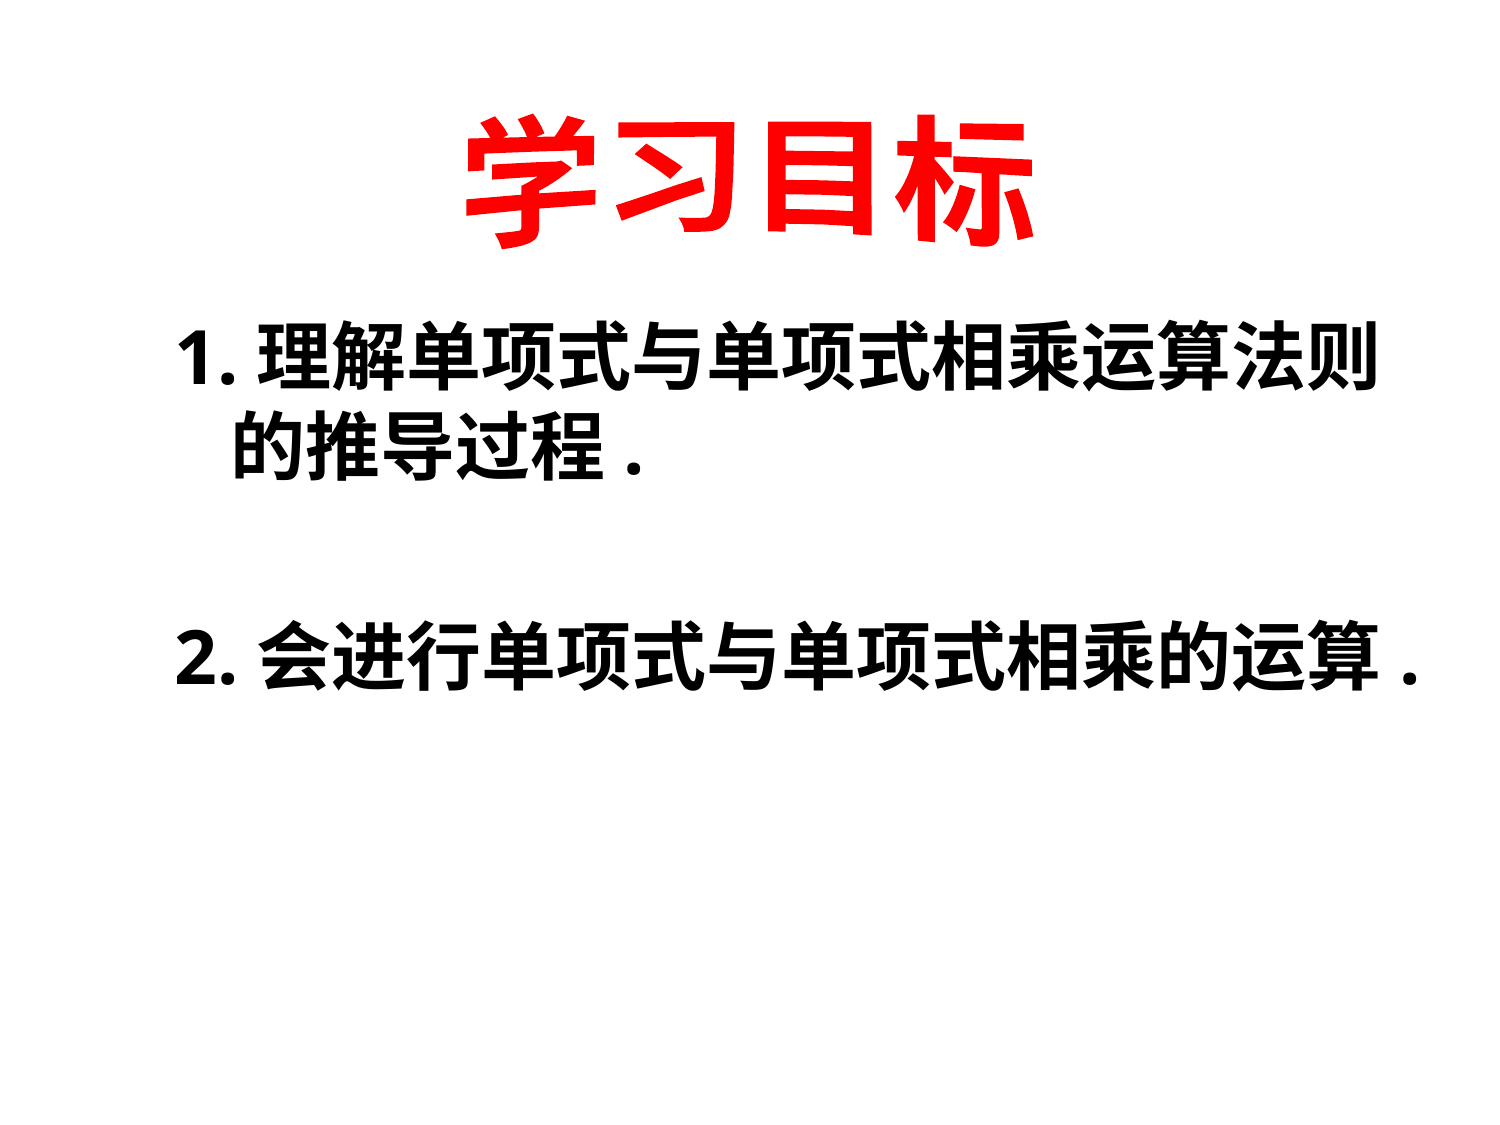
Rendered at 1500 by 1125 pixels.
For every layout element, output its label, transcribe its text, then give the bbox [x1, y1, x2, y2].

list 1.理解单项式与单项式相乘运算法则的推导过程. 2.会进行单项式与单项式相乘的运算. [159, 302, 1435, 978]
